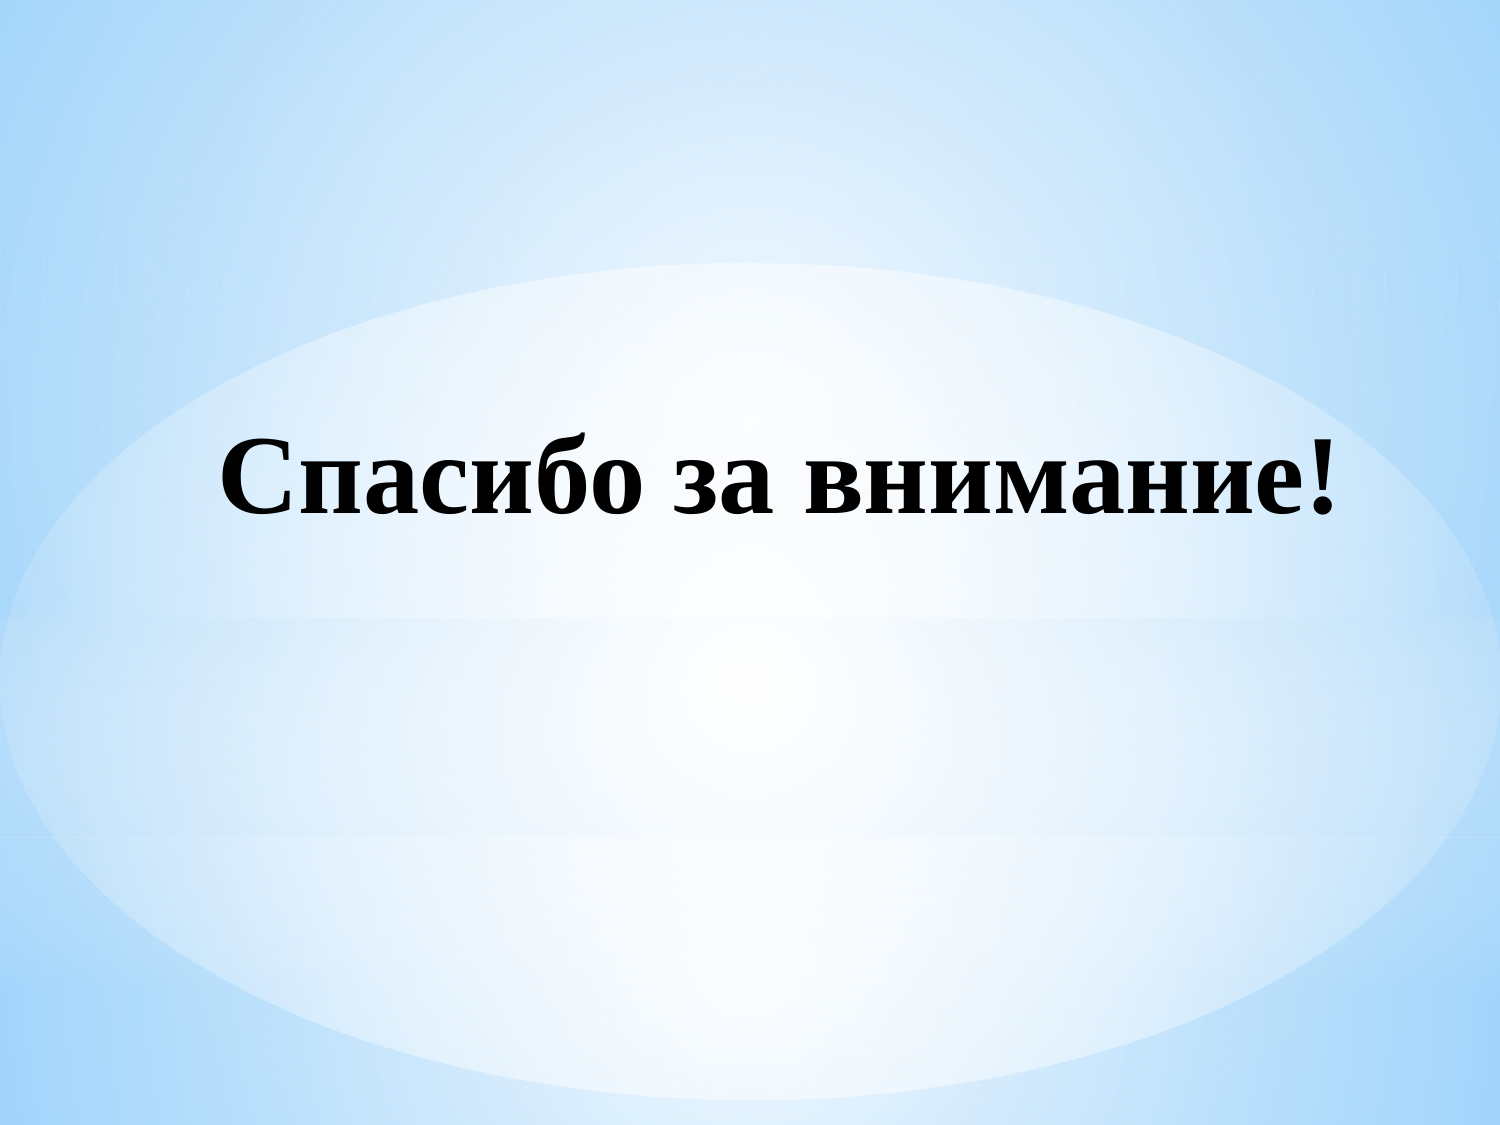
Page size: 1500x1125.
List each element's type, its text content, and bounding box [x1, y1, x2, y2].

list Спасибо за внимание! [53, 120, 1500, 690]
